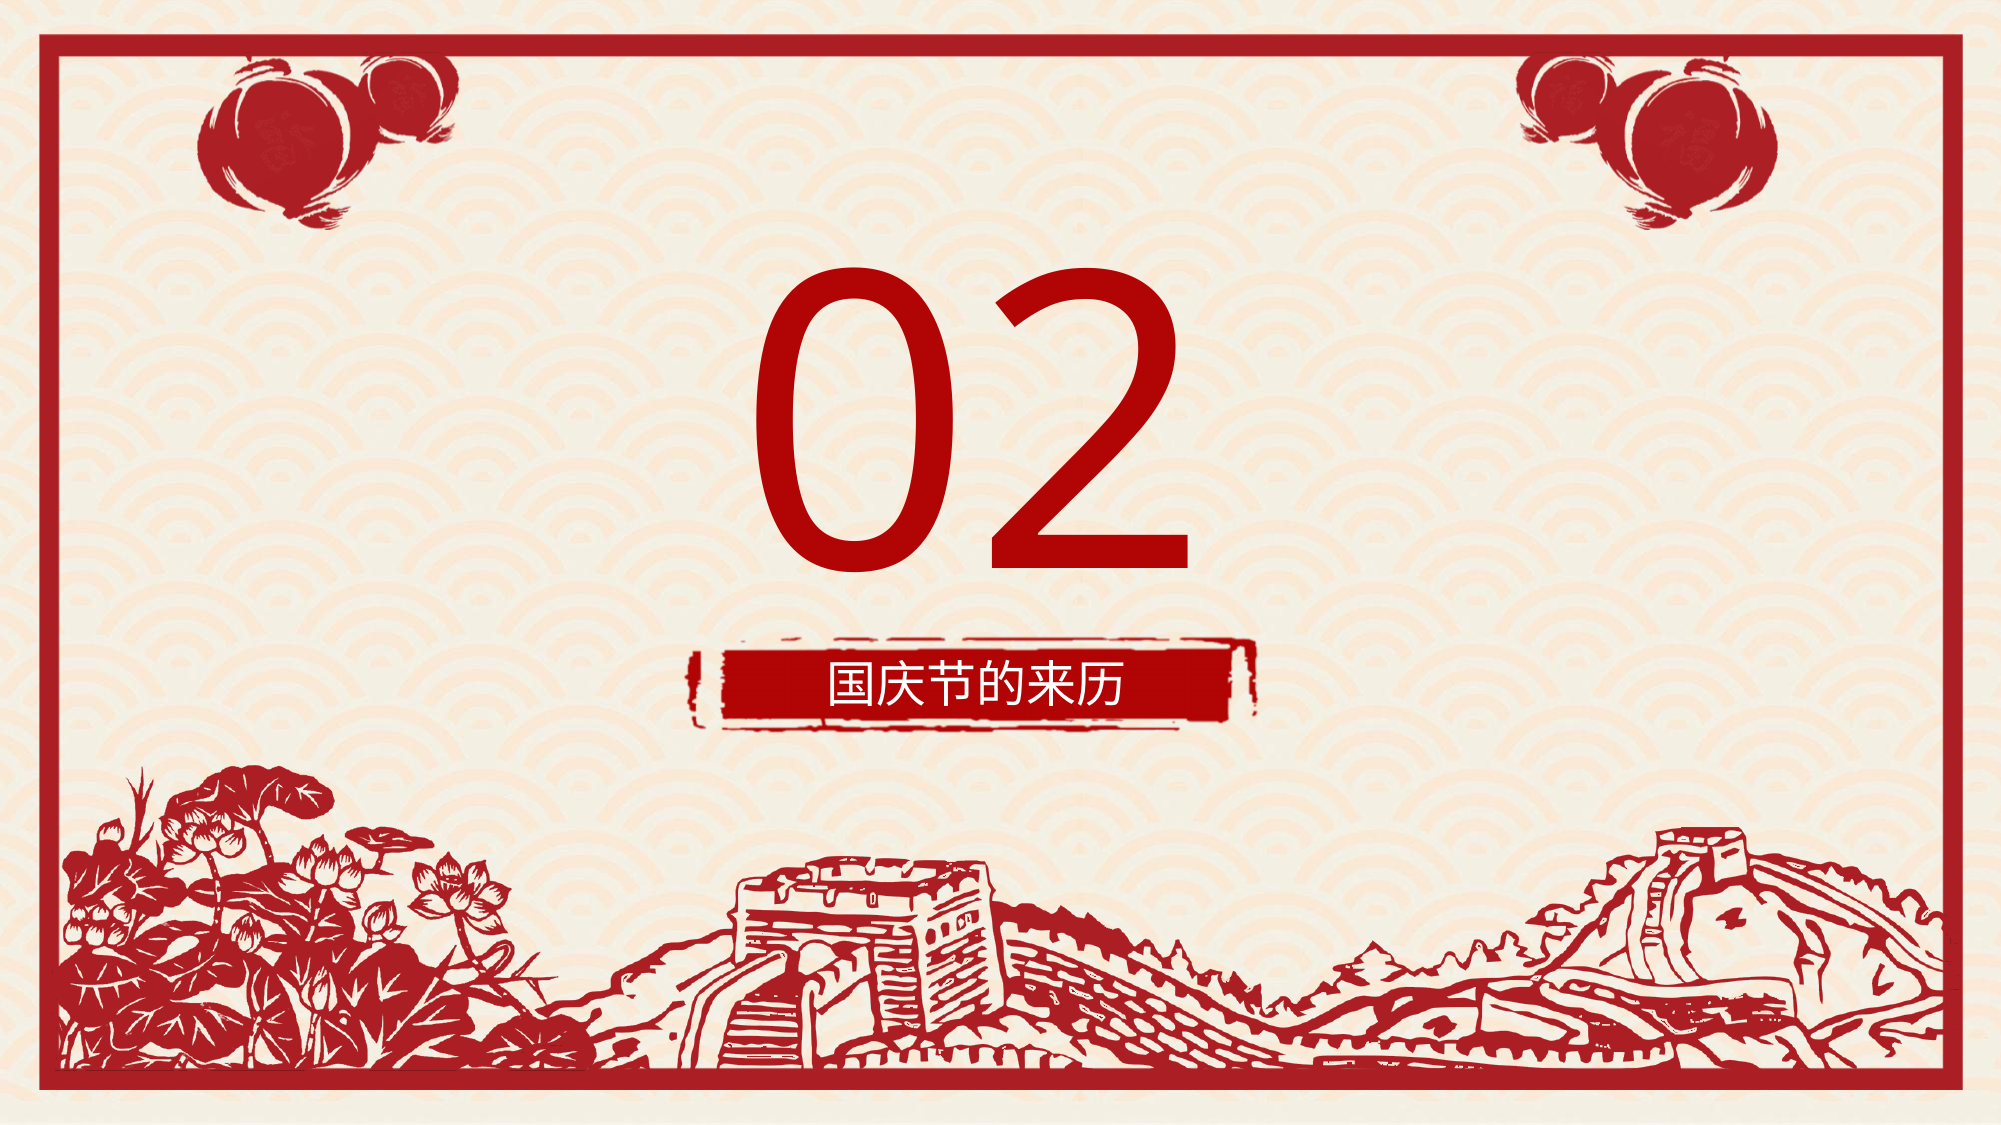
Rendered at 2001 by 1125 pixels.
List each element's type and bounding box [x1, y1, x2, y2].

picture [0, 0, 2001, 1125]
text_box [667, 628, 1264, 742]
